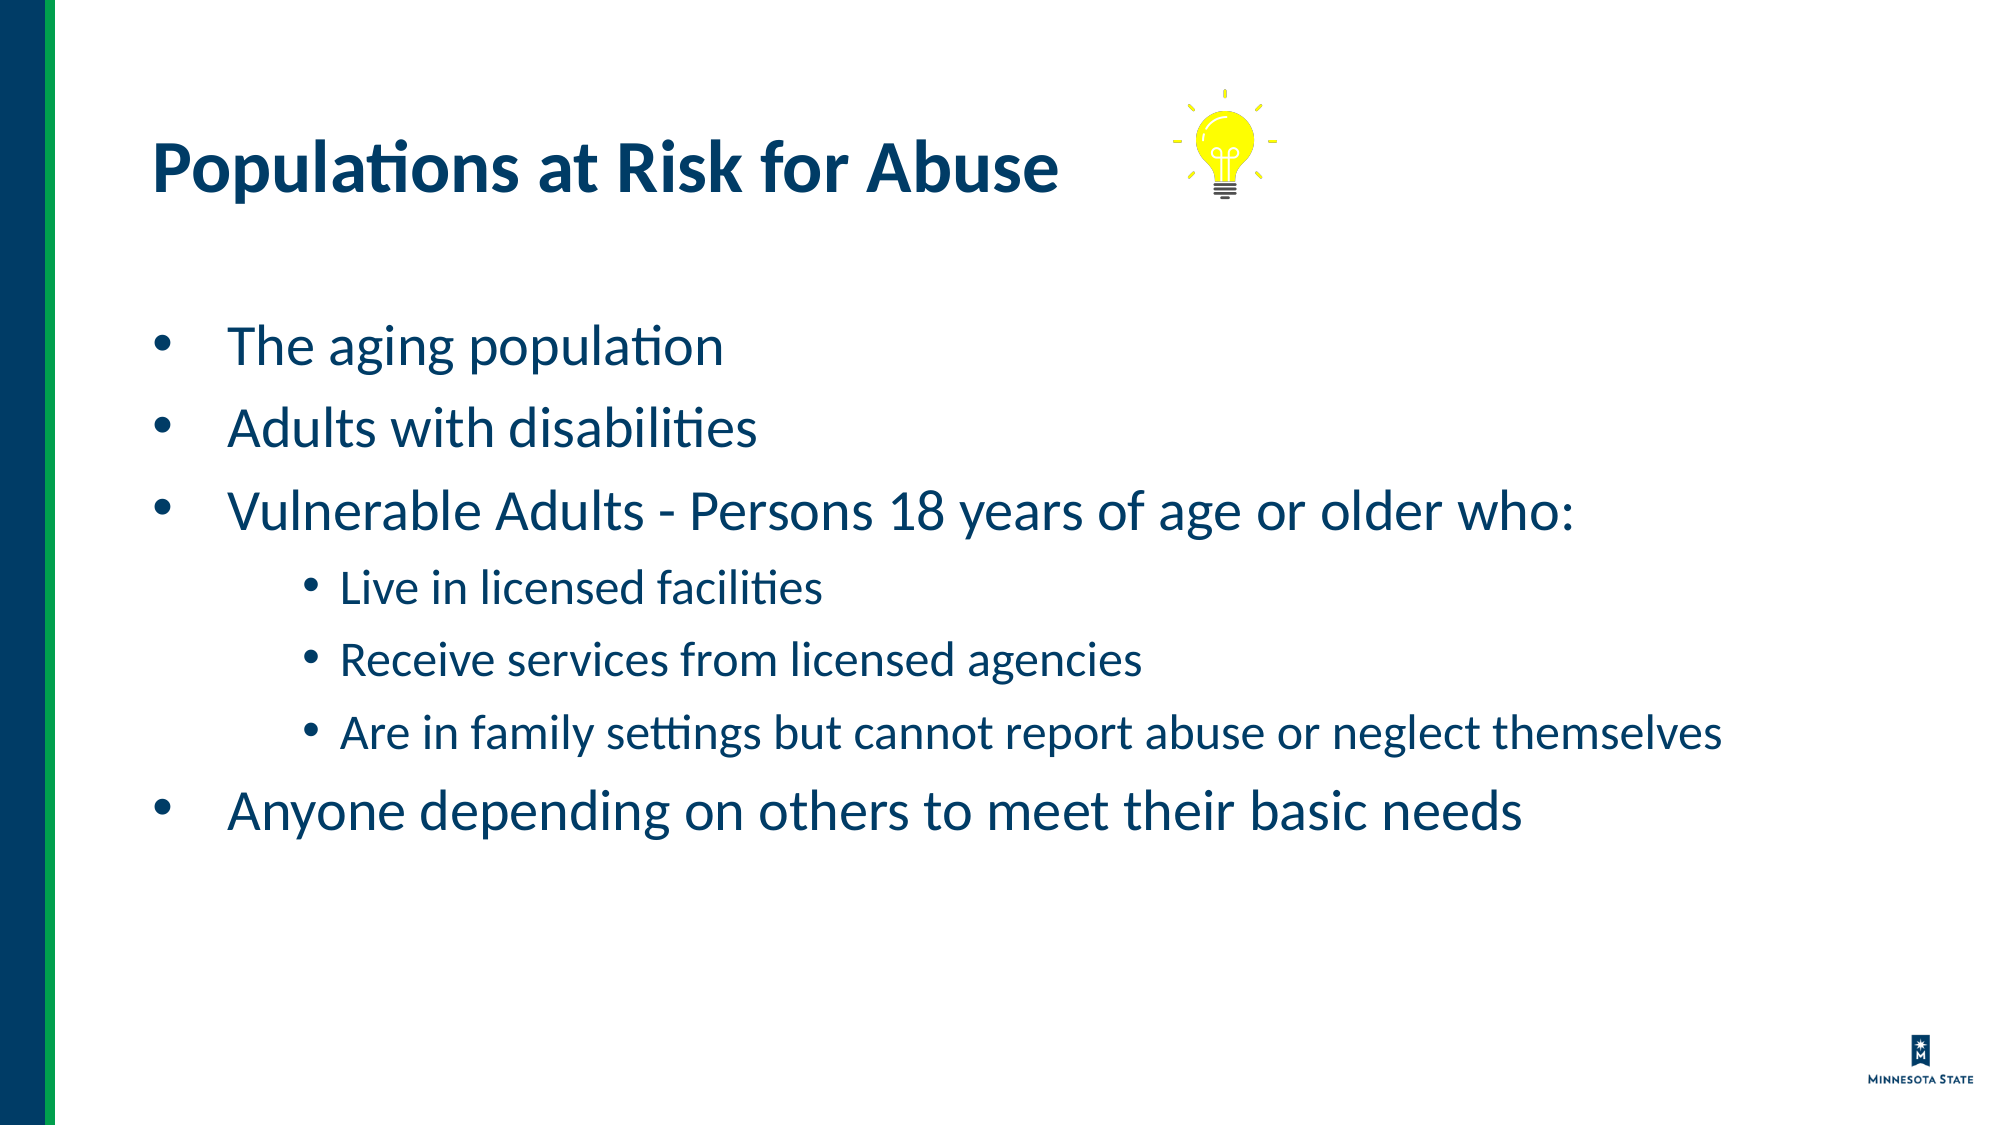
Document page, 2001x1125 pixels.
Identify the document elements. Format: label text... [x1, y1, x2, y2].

picture [1144, 60, 1307, 223]
picture [1823, 1028, 2001, 1095]
list The aging population Adults with disabilities Vulnerable Adults - Persons 18 years of age or older who: Live in licensed facilities Receive services from licensed agencies Are in family settings but cannot report abuse or neglect themselves Anyone depending on others to meet their basic needs [137, 299, 1863, 1014]
title Populations at Risk for Abuse [137, 59, 1863, 278]
